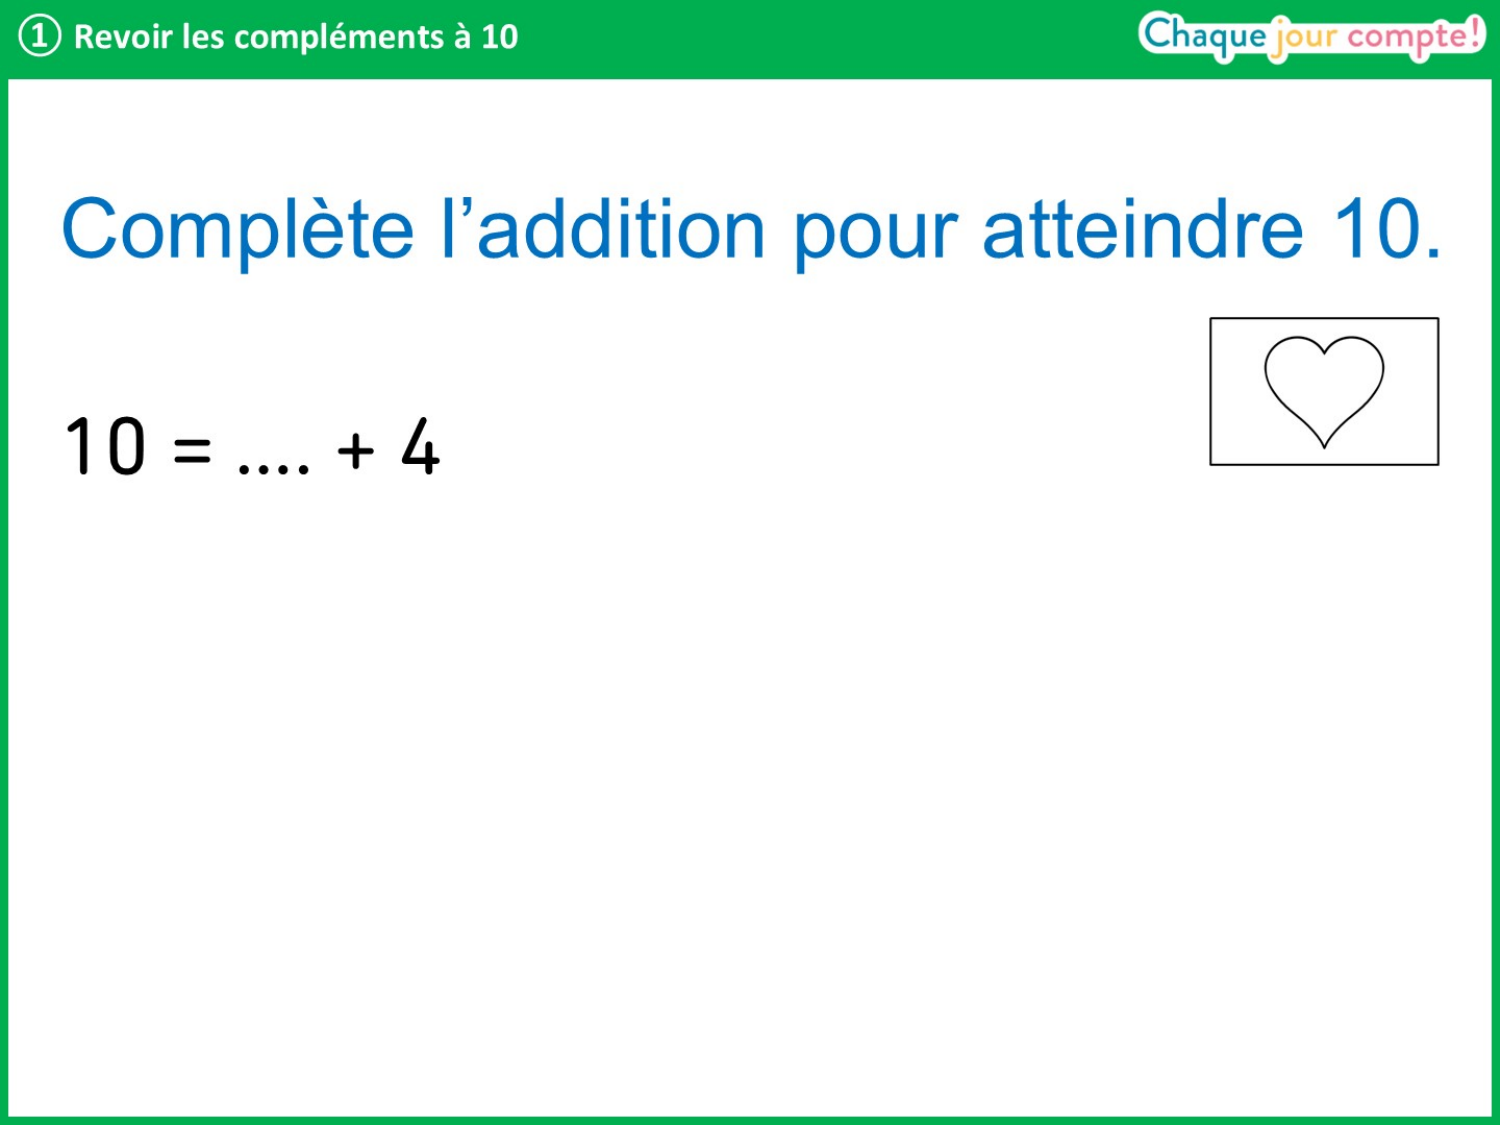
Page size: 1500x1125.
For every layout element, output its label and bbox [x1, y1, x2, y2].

list [0, 0, 1500, 1125]
